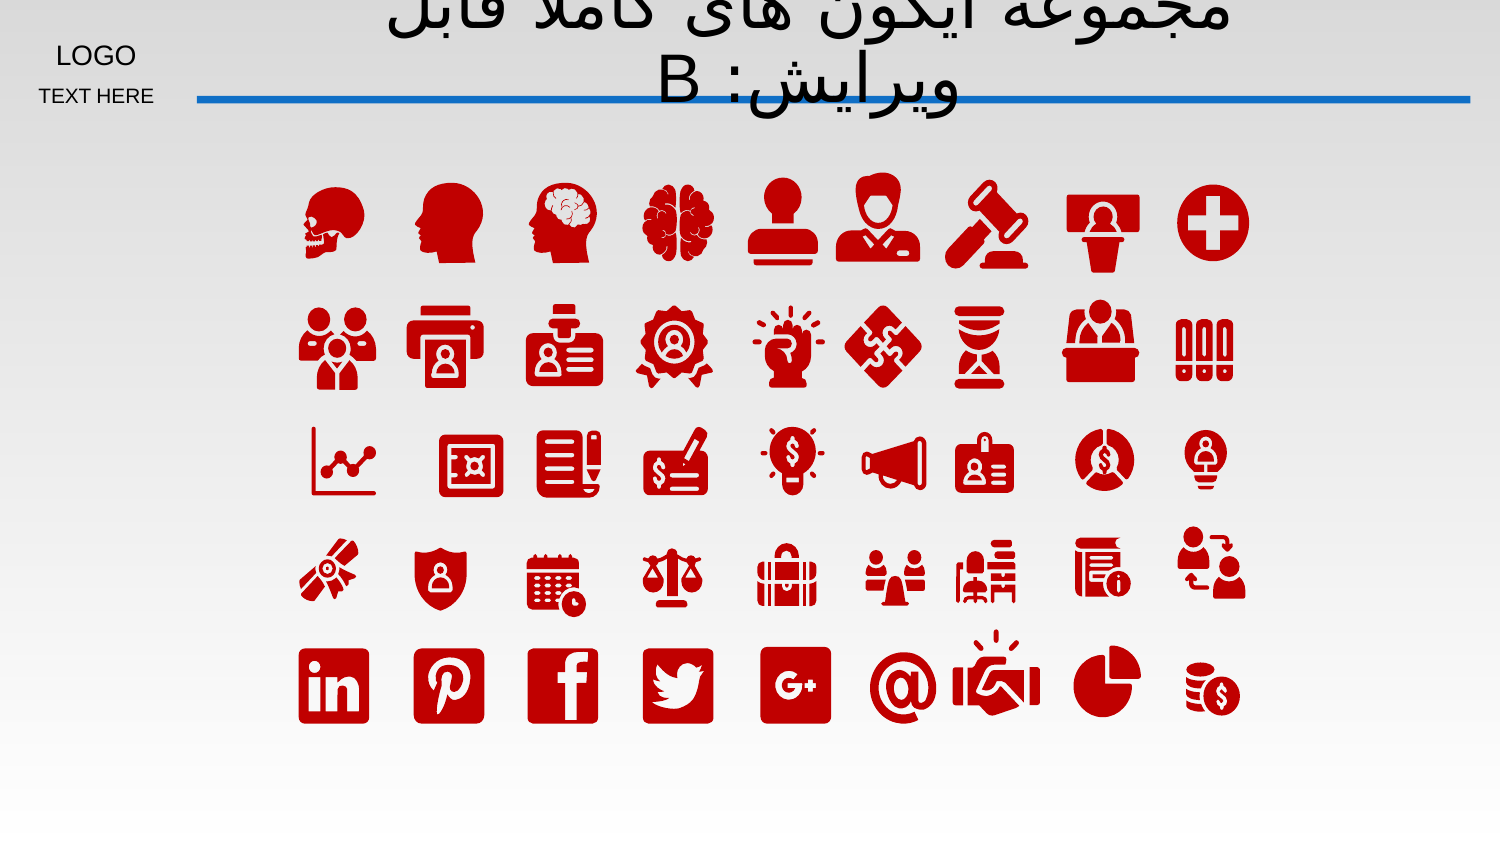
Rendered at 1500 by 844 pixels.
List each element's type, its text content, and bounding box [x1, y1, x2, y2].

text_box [955, 431, 1015, 493]
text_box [843, 305, 923, 388]
text_box [679, 184, 714, 262]
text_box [1186, 662, 1240, 716]
text_box [1177, 184, 1250, 262]
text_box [835, 172, 921, 262]
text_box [438, 434, 504, 498]
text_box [760, 426, 825, 496]
text_box [298, 648, 370, 724]
text_box [760, 646, 832, 724]
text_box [757, 543, 817, 607]
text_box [642, 548, 703, 608]
text_box [303, 187, 365, 259]
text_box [956, 539, 1016, 604]
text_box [1061, 299, 1140, 383]
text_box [954, 306, 1005, 389]
text_box مجموعه آیکون های کاملاً قابل ویرایش: B [275, 9, 1344, 77]
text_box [298, 307, 377, 390]
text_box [299, 538, 359, 602]
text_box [747, 177, 818, 266]
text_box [414, 547, 467, 611]
text_box [643, 426, 708, 496]
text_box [1066, 194, 1140, 273]
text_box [945, 179, 1030, 269]
text_box [861, 436, 927, 491]
text_box [527, 648, 599, 724]
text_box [1175, 319, 1234, 382]
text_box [414, 182, 484, 264]
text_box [1073, 645, 1141, 718]
text_box [642, 648, 714, 724]
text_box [536, 430, 601, 498]
text_box [413, 648, 485, 724]
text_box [635, 305, 714, 389]
text_box [528, 182, 597, 264]
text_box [1075, 537, 1131, 597]
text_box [525, 304, 603, 387]
text_box [870, 652, 937, 724]
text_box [1177, 526, 1246, 599]
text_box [311, 426, 376, 496]
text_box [1184, 429, 1227, 490]
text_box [752, 305, 825, 388]
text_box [865, 550, 925, 606]
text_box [406, 305, 484, 388]
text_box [526, 554, 587, 618]
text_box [952, 629, 1040, 716]
text_box [642, 184, 677, 262]
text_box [1075, 428, 1135, 492]
